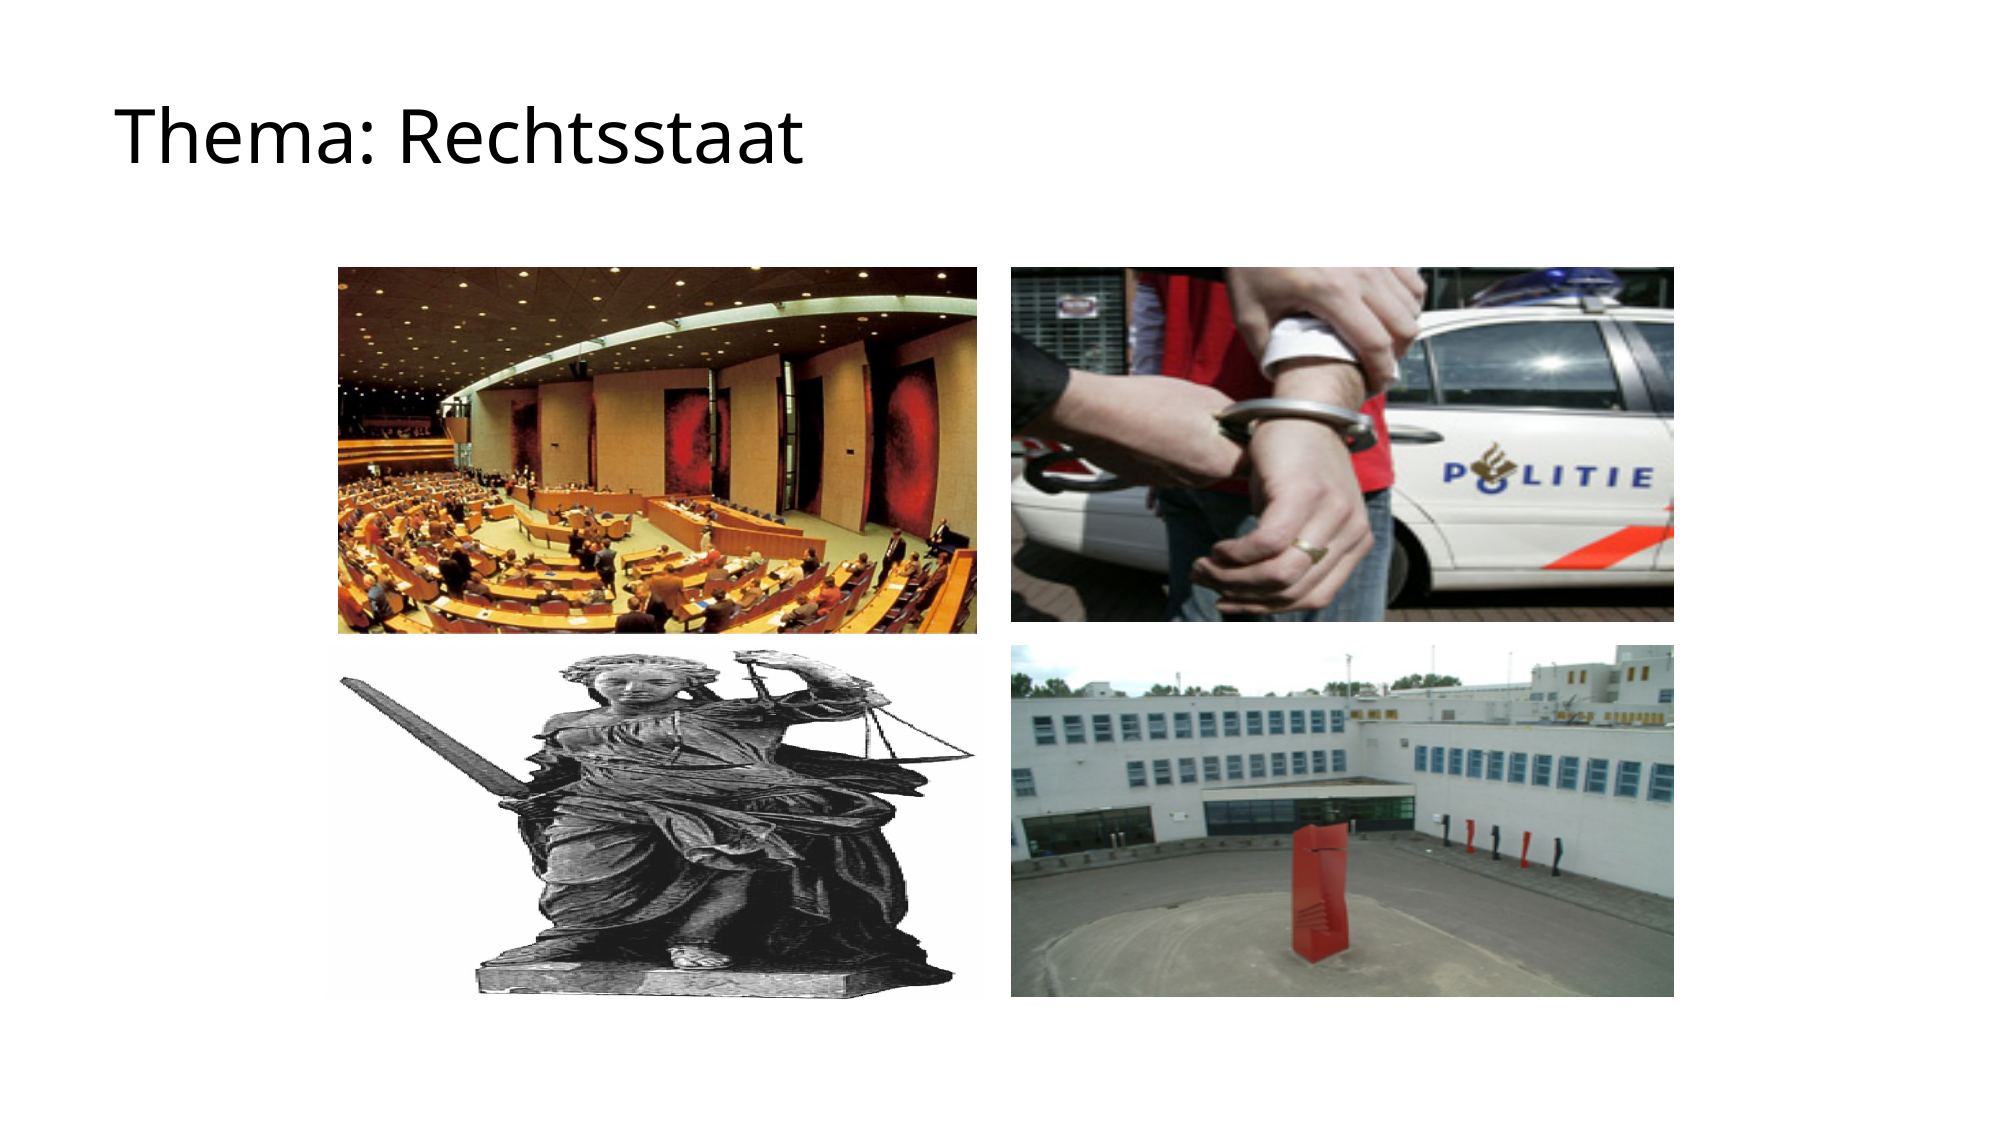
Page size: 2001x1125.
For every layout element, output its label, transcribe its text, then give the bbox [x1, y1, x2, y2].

title Thema: Rechtsstaat [99, 45, 1900, 233]
picture [1011, 645, 1674, 997]
picture [338, 267, 977, 634]
picture [1011, 267, 1674, 622]
picture [326, 645, 985, 1000]
